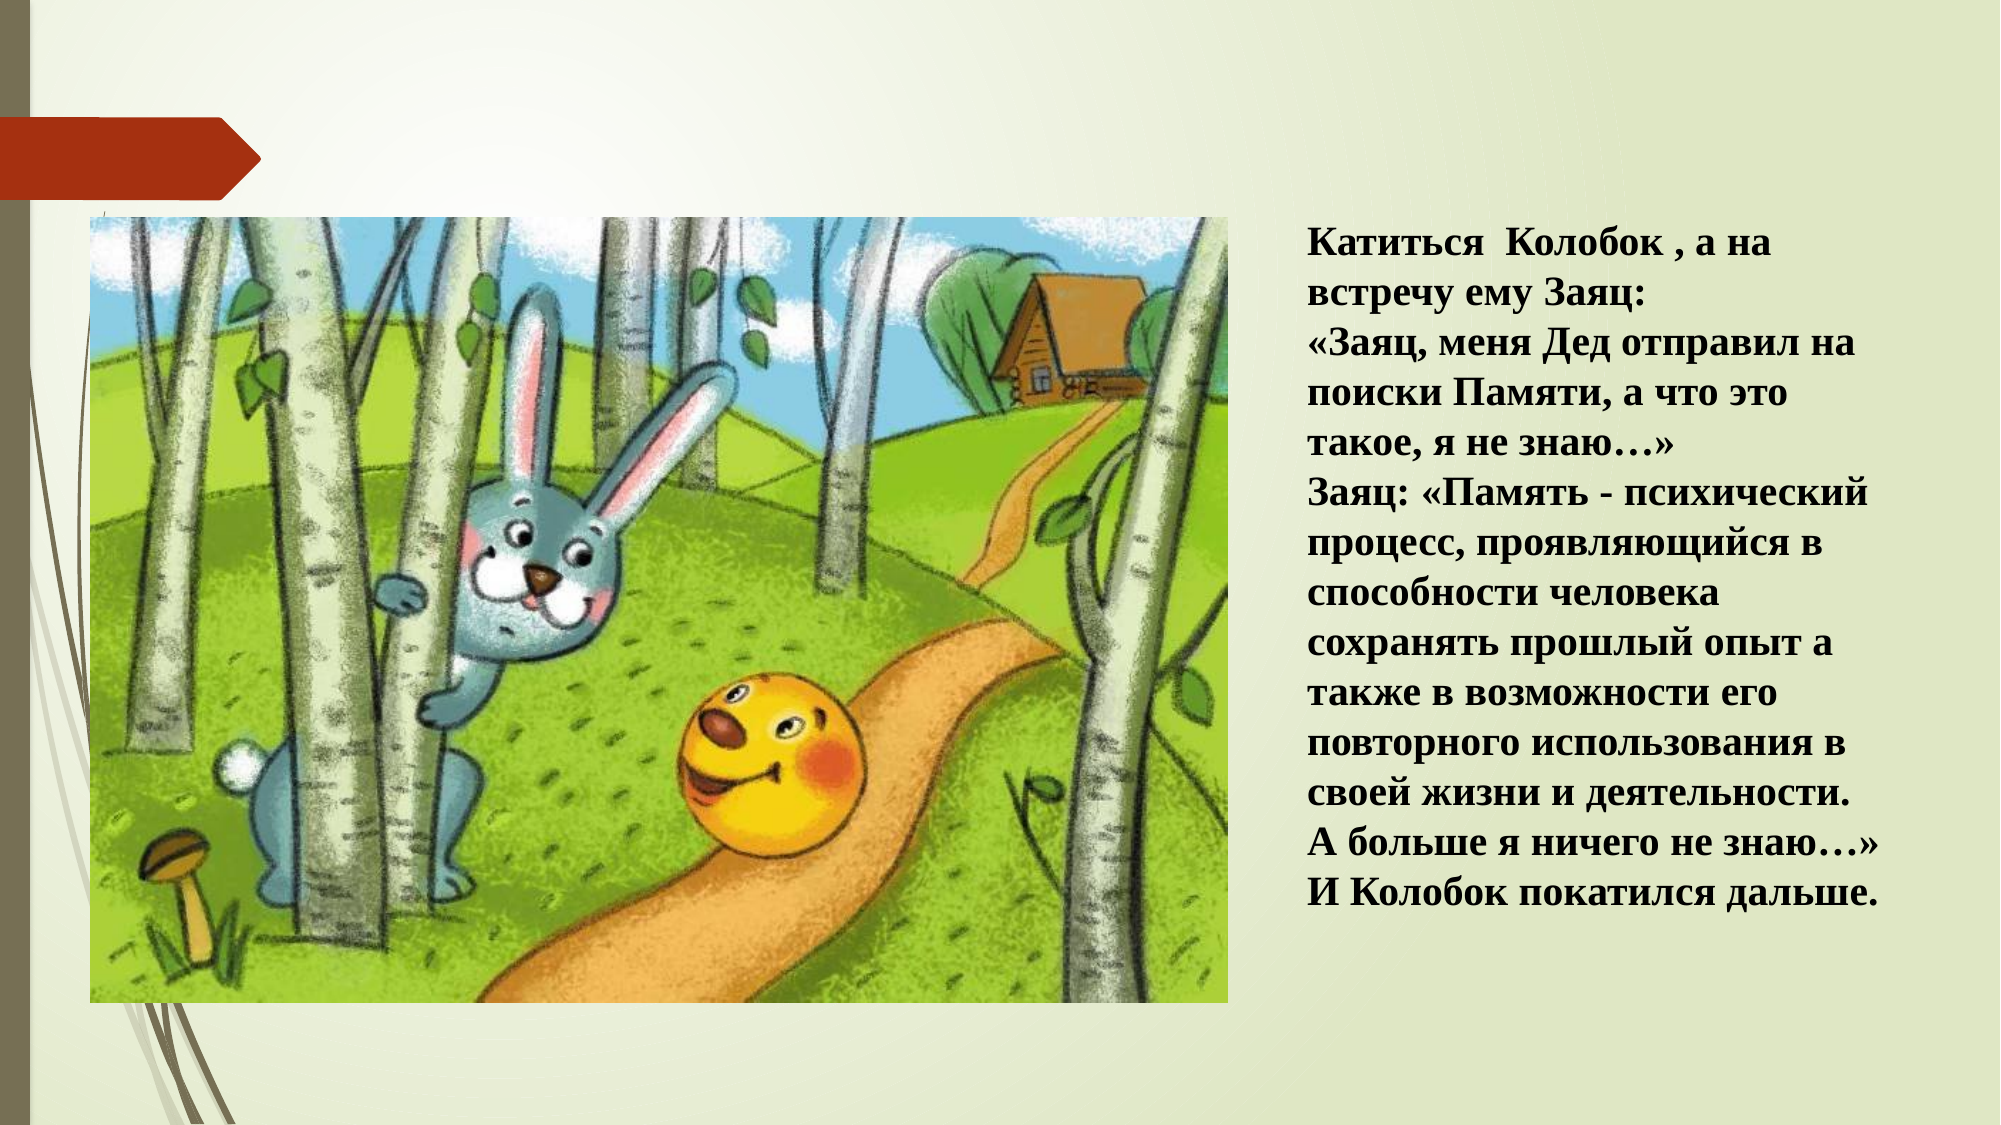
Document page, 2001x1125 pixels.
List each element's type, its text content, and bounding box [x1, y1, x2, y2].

picture [90, 217, 1229, 1003]
text_box Катиться Колобок , а на встречу ему Заяц: «Заяц, меня Дед отправил на поиски Памяти, а что это такое, я не знаю…» Заяц: «Память - психический процесс, проявляющийся в способности человека сохранять прошлый опыт а также в возможности его повторного использования в своей жизни и деятельности. А больше я ничего не знаю…» И Колобок покатился дальше. [1292, 206, 1896, 972]
